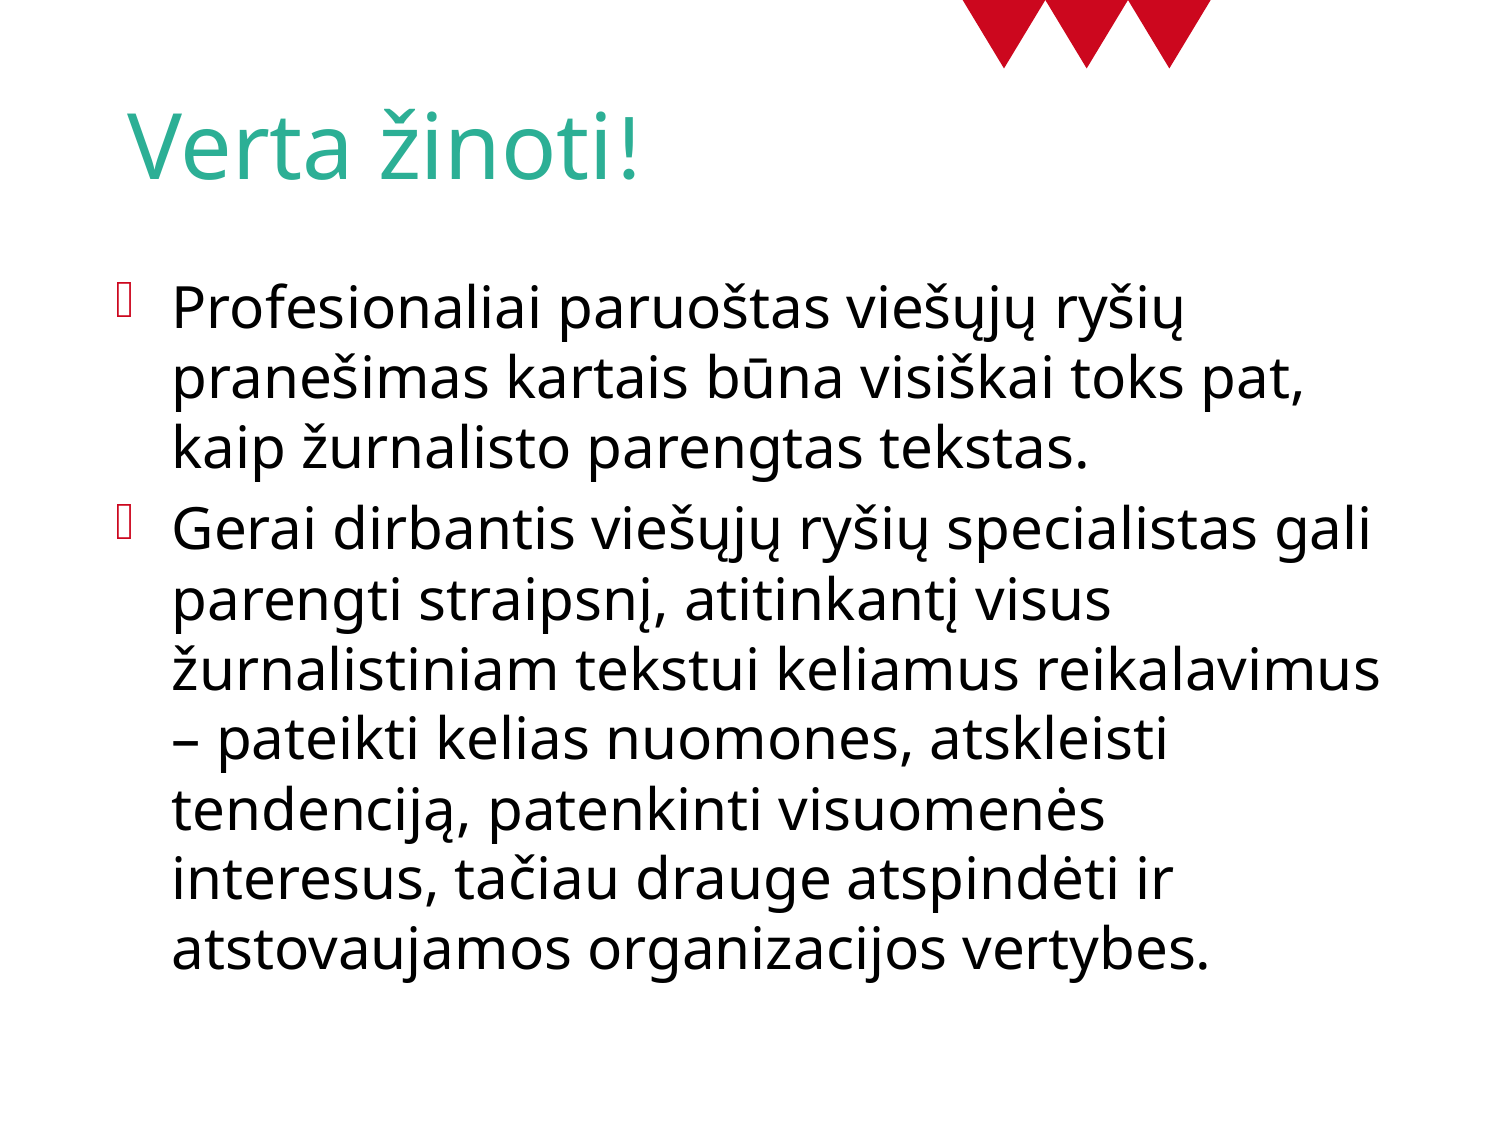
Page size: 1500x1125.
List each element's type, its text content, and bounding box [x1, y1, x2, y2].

title Verta žinoti! [112, 66, 1388, 220]
list Profesionaliai paruoštas viešųjų ryšių pranešimas kartais būna visiškai toks pat, kaip žurnalisto parengtas tekstas. Gerai dirbantis viešųjų ryšių specialistas gali parengti straipsnį, atitinkantį visus žurnalistiniam tekstui keliamus reikalavimus – pateikti kelias nuomones, atskleisti tendenciją, patenkinti visuomenės interesus, tačiau drauge atspindėti ir atstovaujamos organizacijos vertybes. [100, 262, 1400, 1012]
